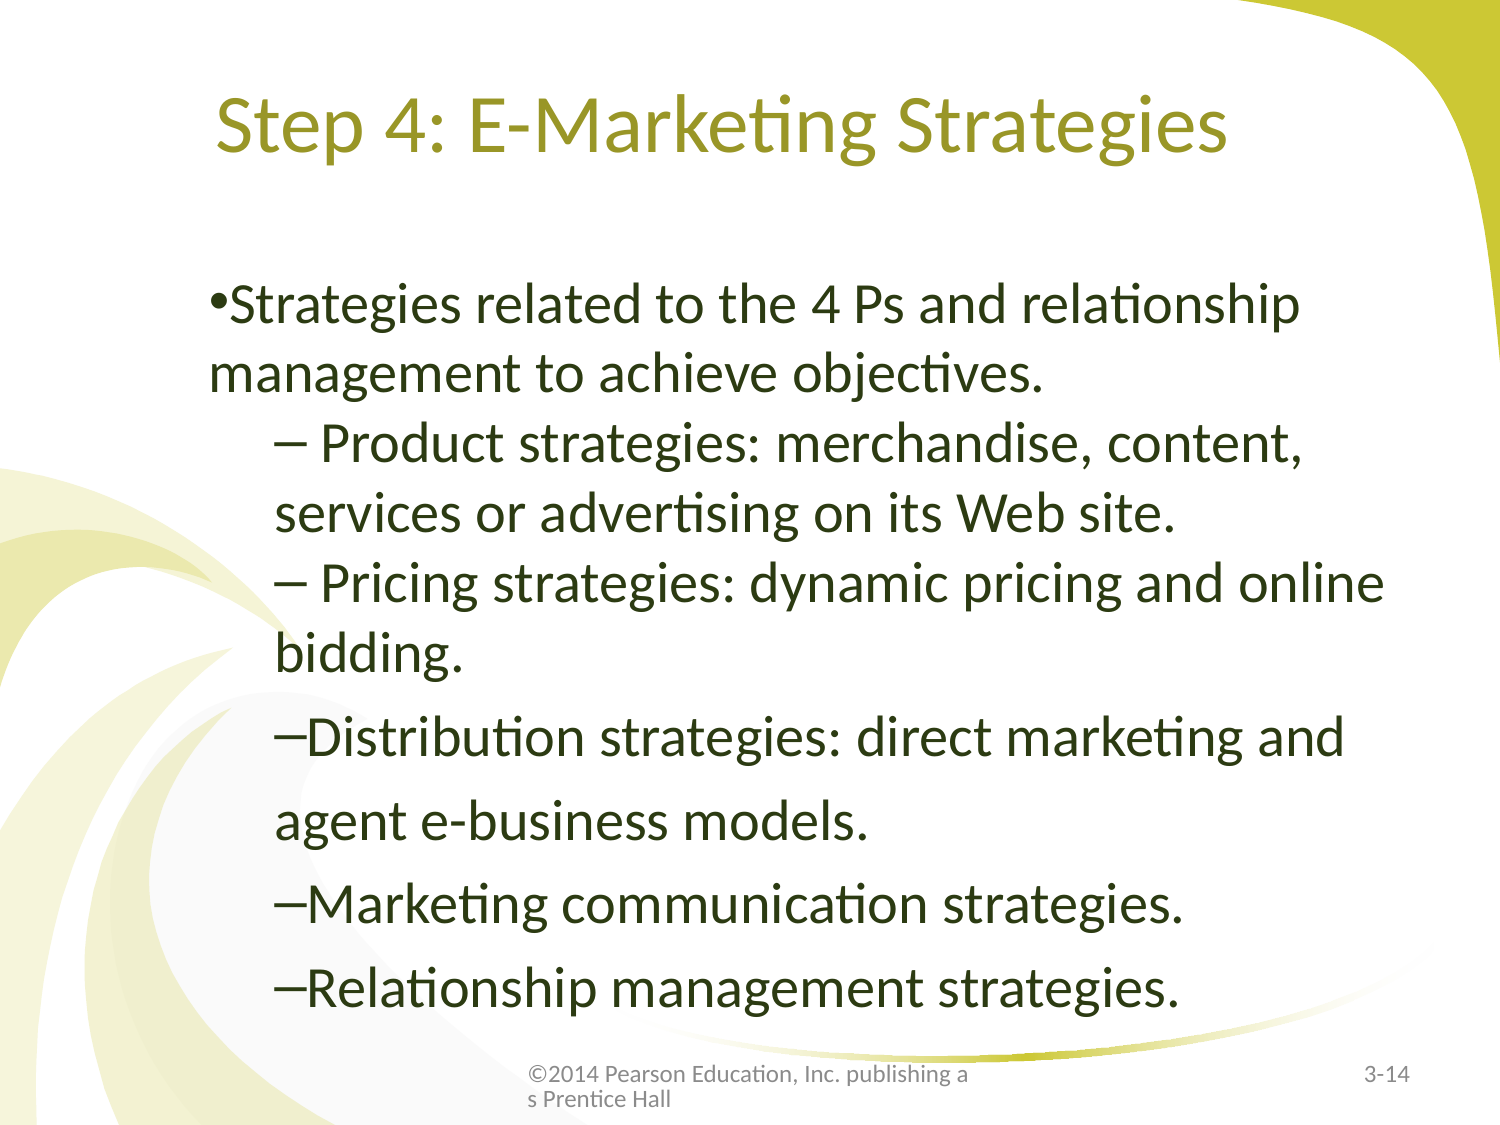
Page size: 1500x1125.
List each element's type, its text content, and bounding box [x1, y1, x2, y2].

list Strategies related to the 4 Ps and relationship management to achieve objectives. Product strategies: merchandise, content, services or advertising on its Web site. Pricing strategies: dynamic pricing and online bidding. Distribution strategies: direct marketing and agent e-business models. Marketing communication strategies. Relationship management strategies. [137, 187, 1450, 1125]
slide_number 3-14 [1074, 1042, 1425, 1103]
title Step 4: E-Marketing Strategies [200, 37, 1438, 187]
footer ©2014 Pearson Education, Inc. publishing as Prentice Hall [512, 1042, 988, 1103]
